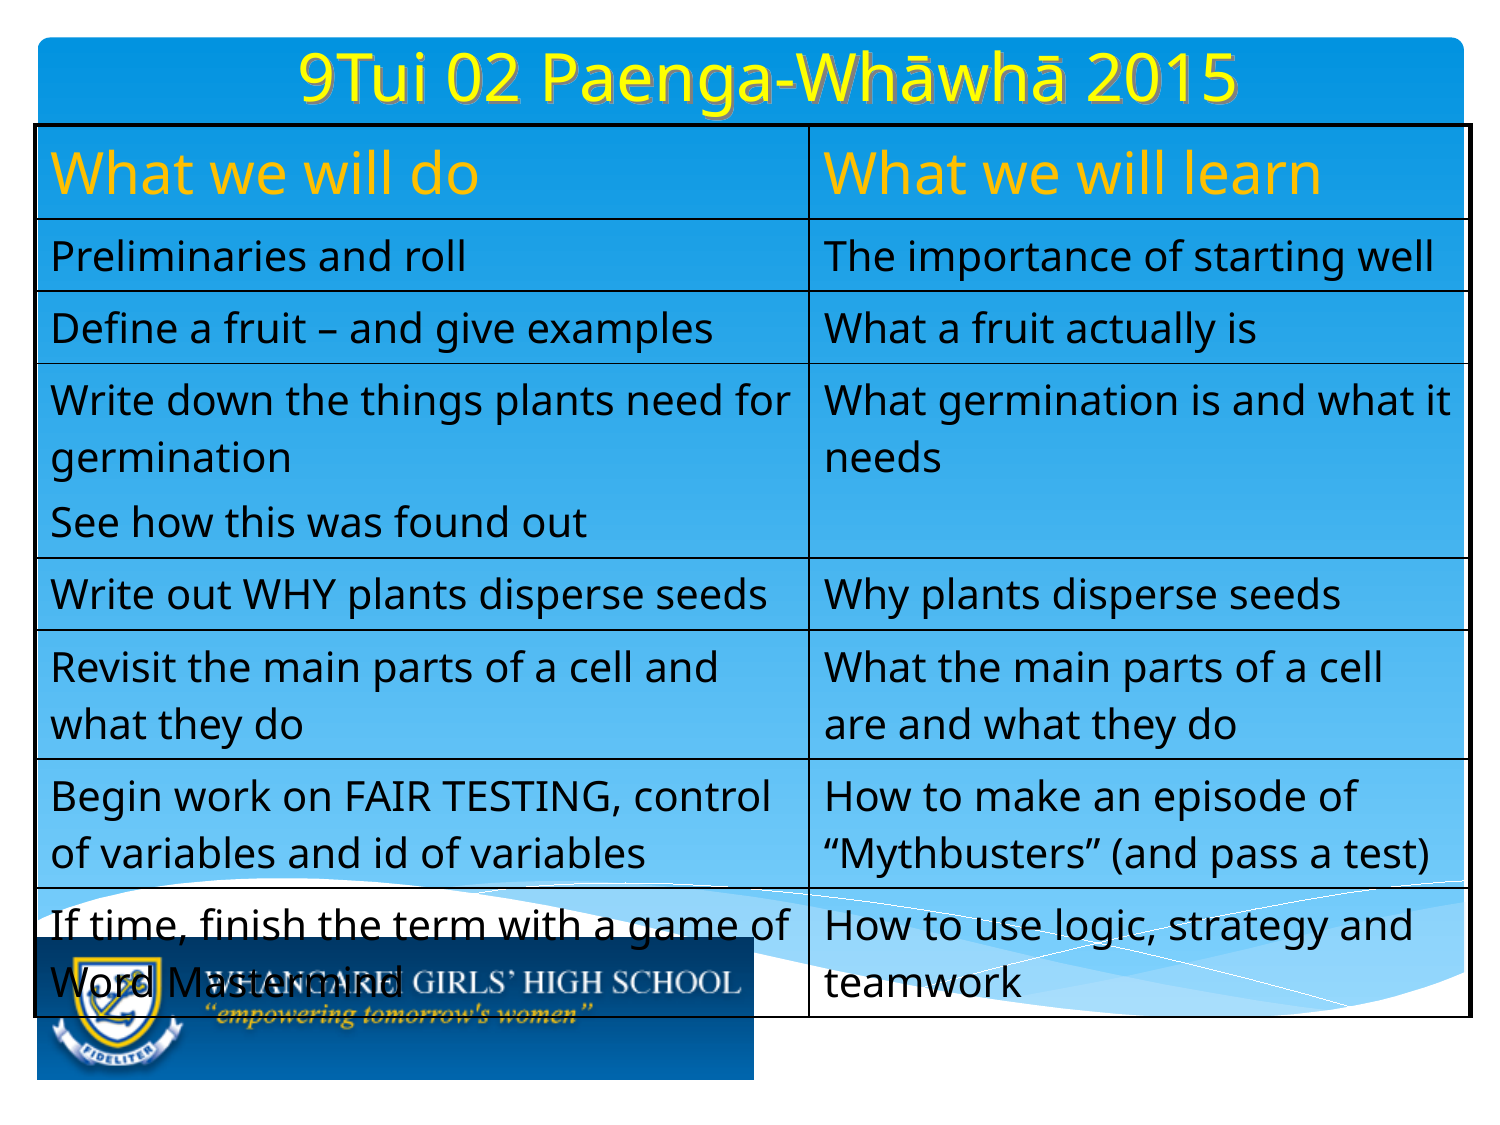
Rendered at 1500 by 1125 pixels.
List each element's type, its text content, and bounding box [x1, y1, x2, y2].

table_cell How to use logic, strategy and teamwork [810, 889, 1468, 1016]
table_cell Write out WHY plants disperse seeds [37, 559, 808, 629]
table_cell If time, finish the term with a game of Word Mastermind [37, 889, 808, 1016]
table_header What we will do [37, 127, 808, 218]
table_cell What the main parts of a cell are and what they do [810, 631, 1468, 758]
table_cell Define a fruit – and give examples [37, 292, 808, 363]
table_cell What germination is and what it needs [810, 364, 1468, 557]
table_cell Write down the things plants need for germination See how this was found out [37, 364, 808, 557]
table_cell What a fruit actually is [810, 292, 1468, 363]
table_cell Begin work on FAIR TESTING, control of variables and id of variables [37, 760, 808, 887]
text_box 9Tui 02 Paenga-Whāwhā 2015 [162, 24, 1375, 123]
table_cell How to make an episode of “Mythbusters” (and pass a test) [810, 760, 1468, 887]
table_cell The importance of starting well [810, 220, 1468, 290]
picture [37, 937, 754, 1080]
table_header What we will learn [810, 127, 1468, 218]
table_cell Revisit the main parts of a cell and what they do [37, 631, 808, 758]
table_cell Preliminaries and roll [37, 220, 808, 290]
table_cell Why plants disperse seeds [810, 559, 1468, 629]
